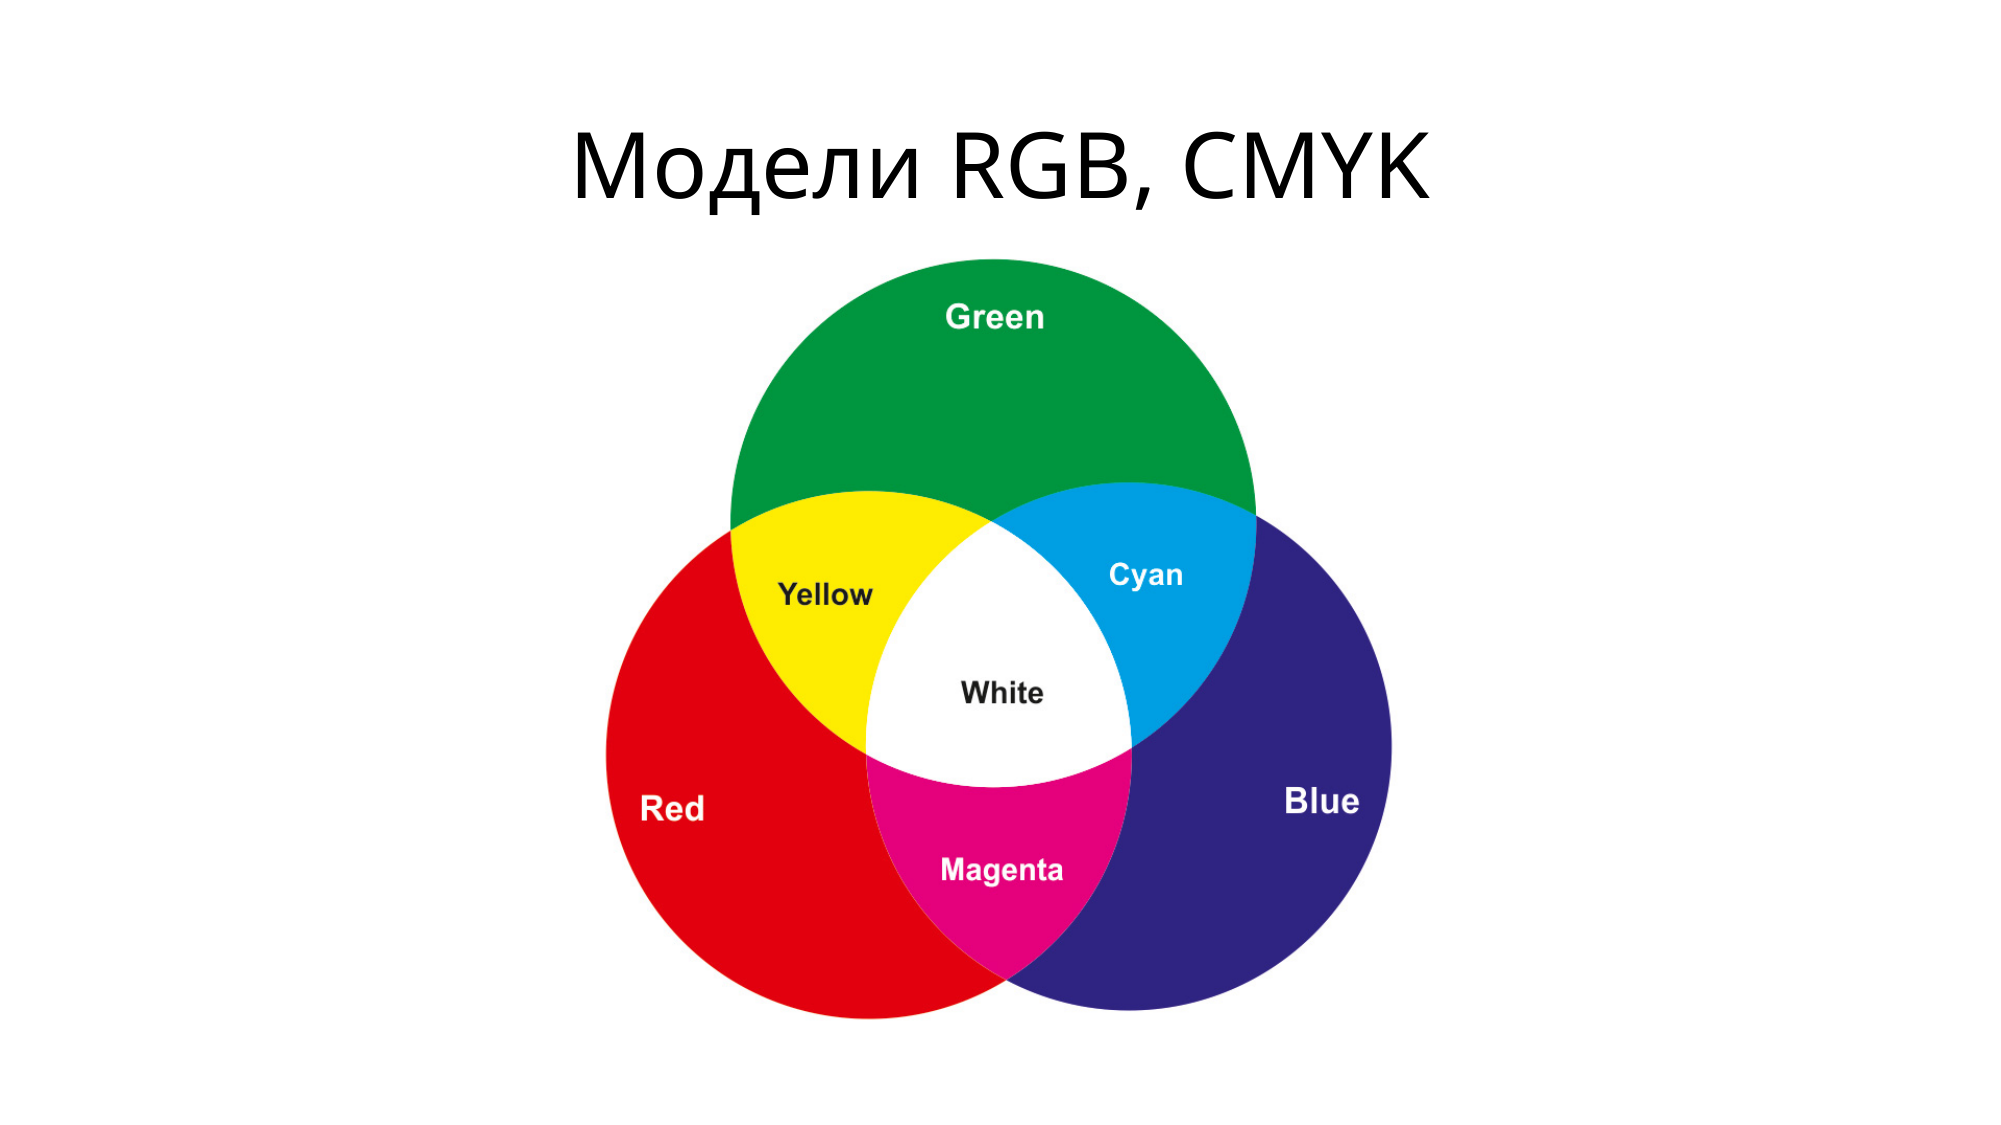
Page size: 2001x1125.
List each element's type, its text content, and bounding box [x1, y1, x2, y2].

title Модели RGB, CMYK [137, 59, 1863, 278]
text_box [597, 250, 1403, 1032]
